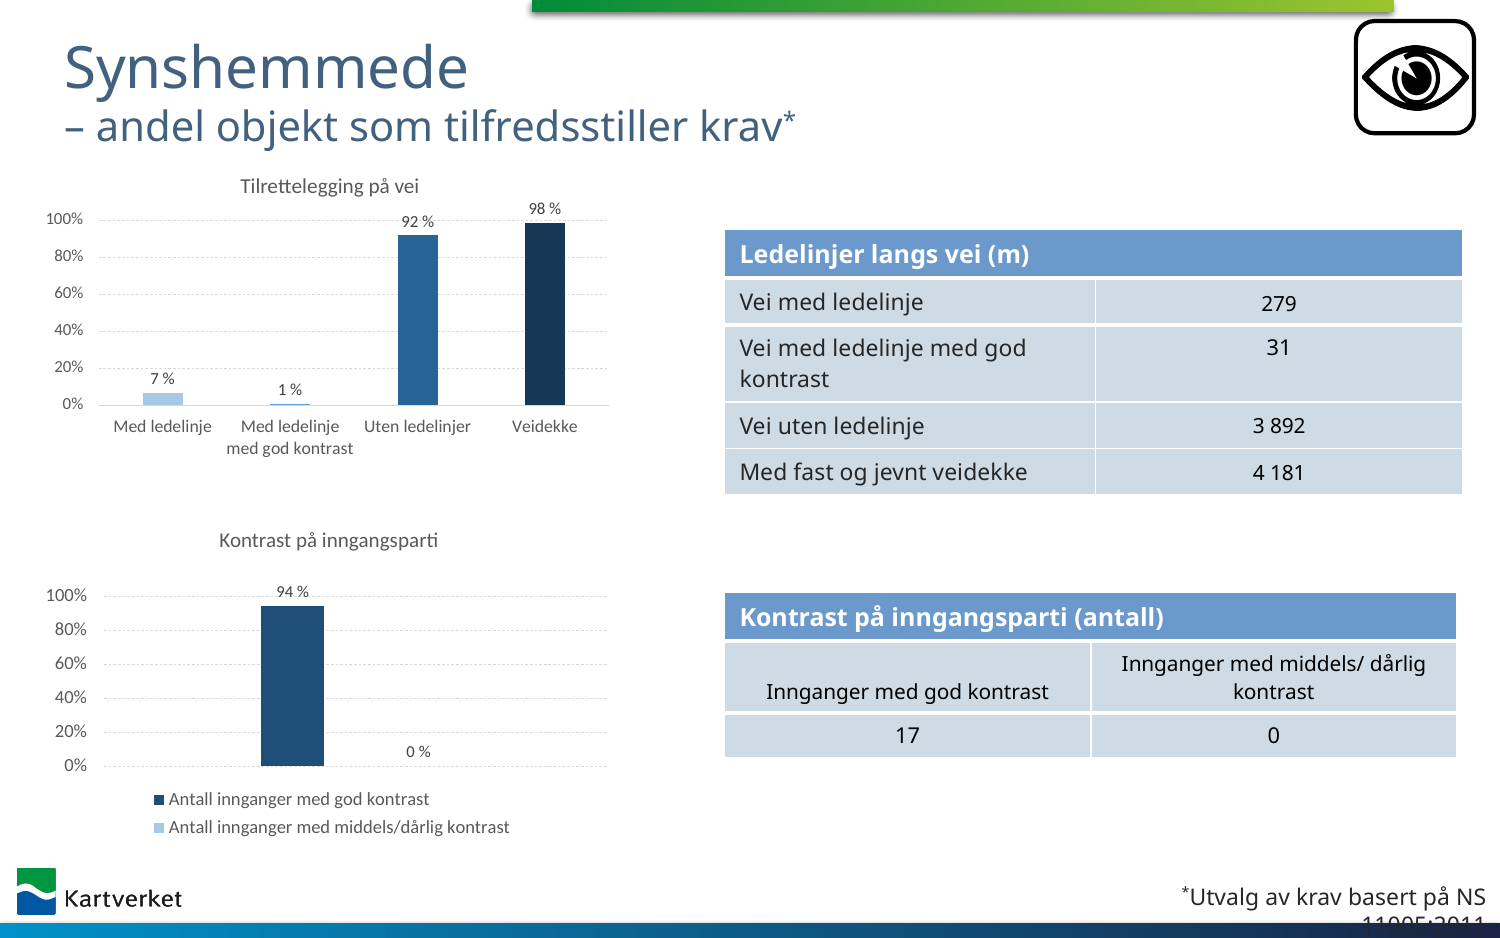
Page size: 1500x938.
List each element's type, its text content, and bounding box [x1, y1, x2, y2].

table_cell 4 181 [1096, 449, 1462, 494]
table_cell 17 [725, 715, 1090, 757]
table_cell Vei med ledelinje med god kontrast [725, 327, 1095, 401]
table_cell Innganger med middels/ dårlig kontrast [1092, 643, 1456, 711]
table_cell 3 892 [1096, 403, 1462, 448]
table_cell Innganger med god kontrast [725, 643, 1090, 711]
table_cell Vei med ledelinje [725, 280, 1095, 323]
table_cell 279 [1096, 280, 1462, 323]
text_box Synshemmede – andel objekt som tilfredsstiller krav* [49, 24, 1431, 158]
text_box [1355, 20, 1475, 134]
table_cell Med fast og jevnt veidekke [725, 449, 1095, 494]
table_cell 0 [1092, 715, 1456, 757]
table_cell 31 [1096, 327, 1462, 401]
picture [41, 166, 619, 492]
picture [41, 520, 617, 846]
table_header Kontrast på inngangsparti (antall) [725, 593, 1456, 639]
table_cell Vei uten ledelinje [725, 403, 1095, 448]
text_box *Utvalg av krav basert på NS 11005:2011 [1068, 873, 1500, 938]
table_header Ledelinjer langs vei (m) [725, 230, 1462, 276]
